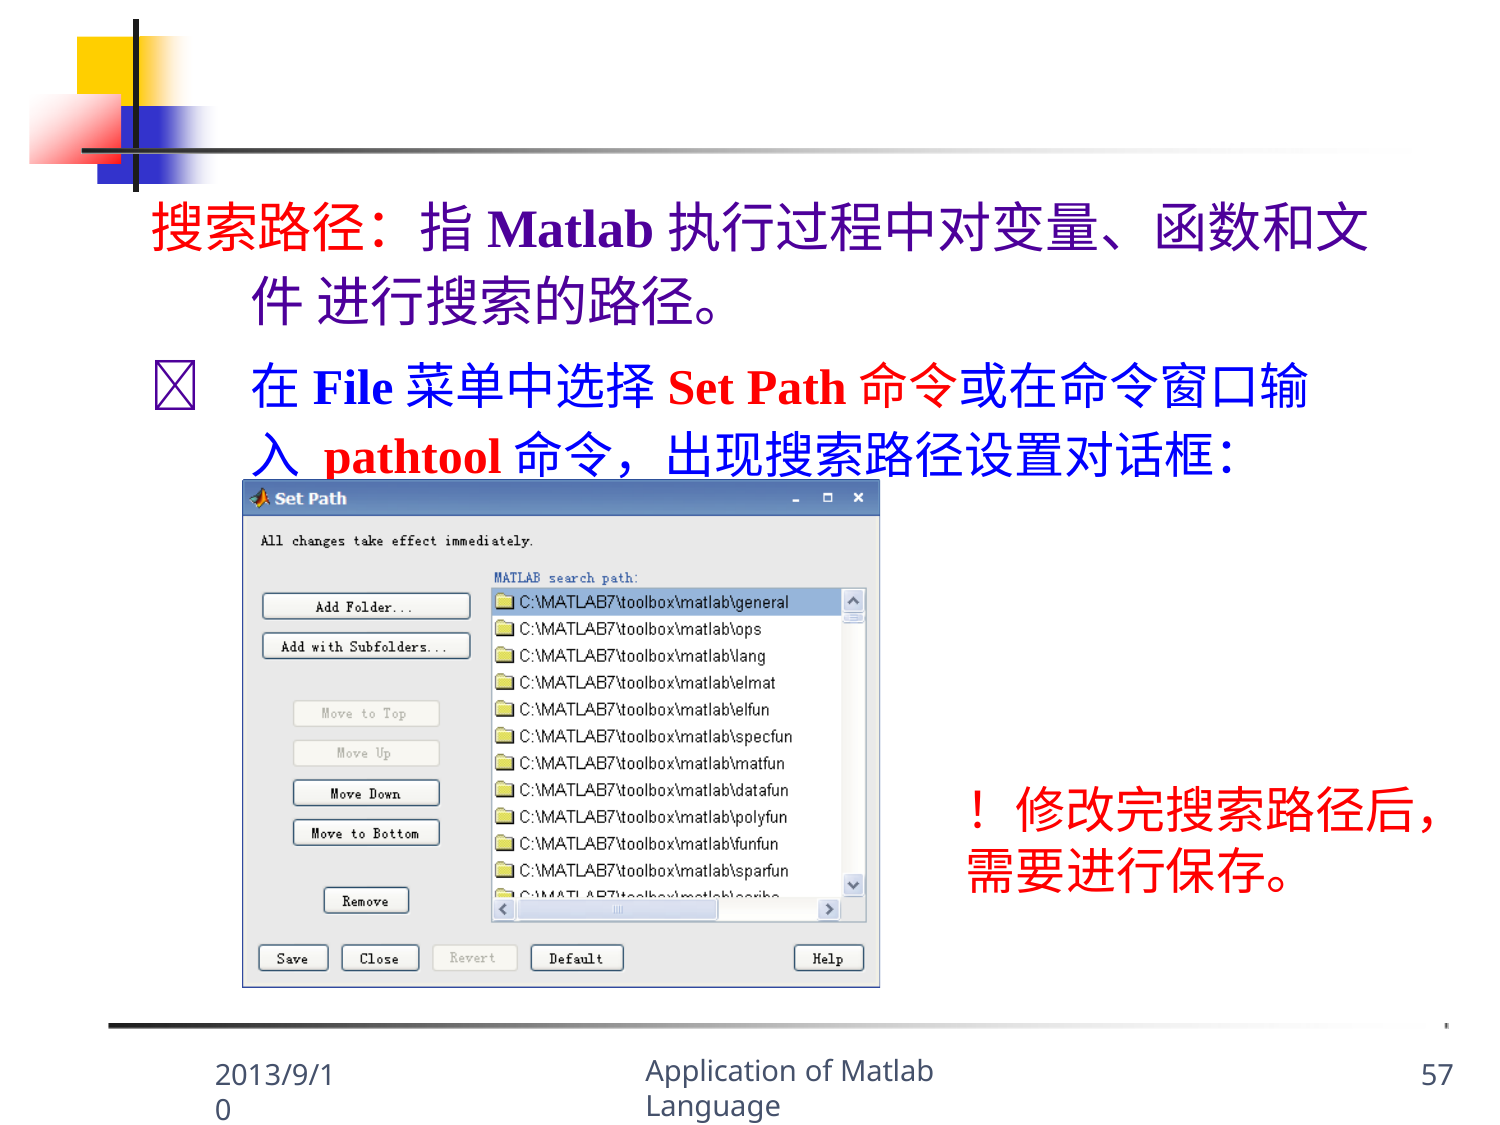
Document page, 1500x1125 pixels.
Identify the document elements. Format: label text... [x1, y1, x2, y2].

text_box [242, 479, 881, 988]
slide_number 57 [1400, 1056, 1457, 1125]
text_box 搜索路径：指Matlab执行过程中对变量、函数和文件 进行搜索的路径。 [148, 184, 1406, 333]
picture [108, 1023, 1458, 1029]
footer 2013/9/10 [212, 1056, 351, 1125]
slide_number Application of Matlab Language [643, 1051, 987, 1125]
text_box ！修改完搜索路径后， 需要进行保存。 [963, 777, 1468, 900]
picture [29, 36, 1431, 184]
text_box  在File菜单中选择Set Path命令或在命令窗口输入 pathtool命令，出现搜索路径设置对话框： [148, 346, 1313, 484]
